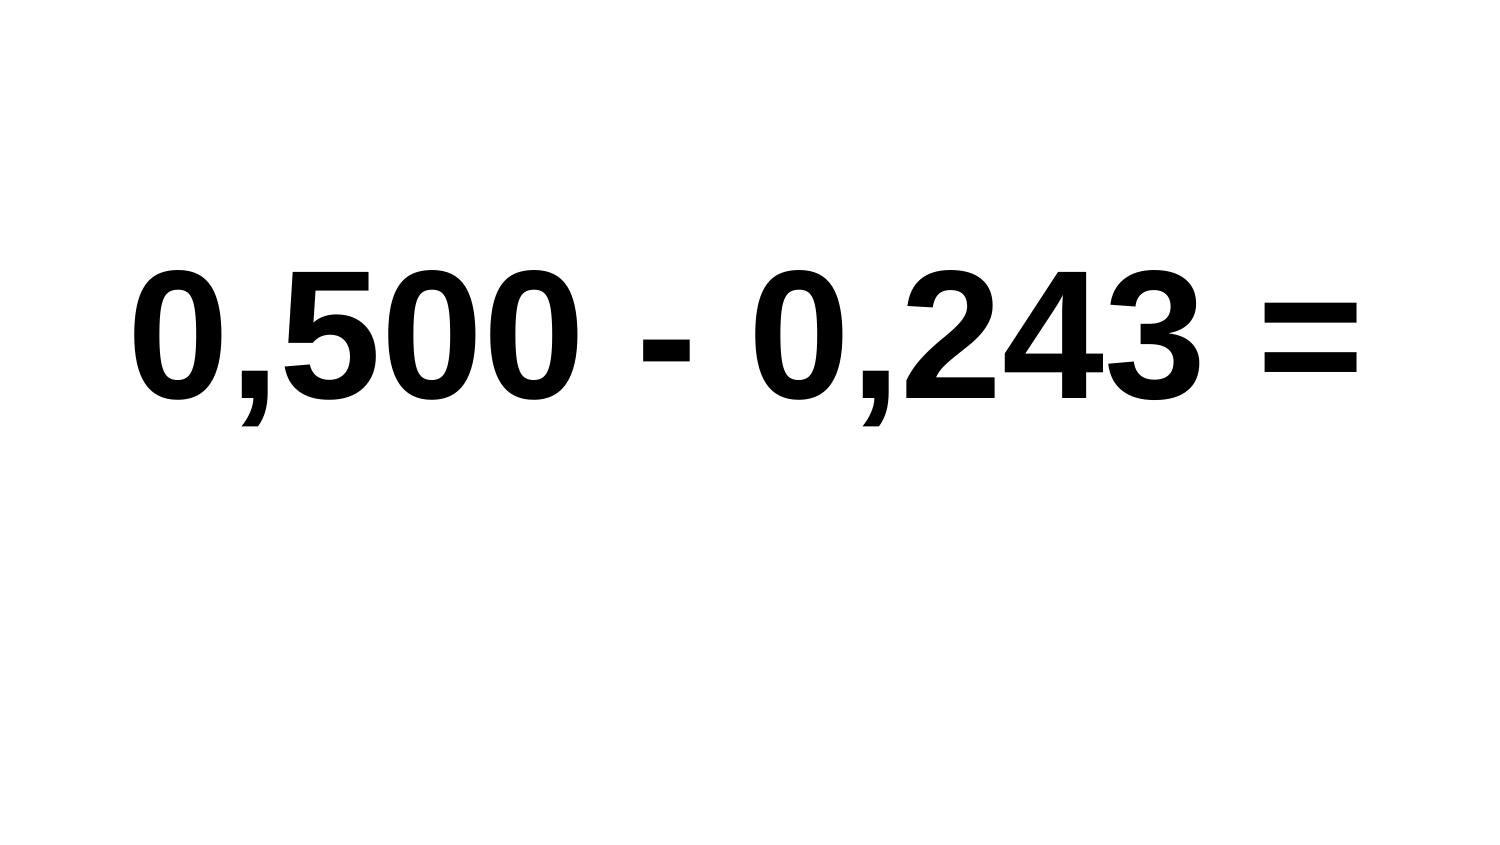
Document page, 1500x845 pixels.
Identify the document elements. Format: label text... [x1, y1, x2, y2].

text_box 0,500 - 0,243 = [112, 259, 1388, 450]
